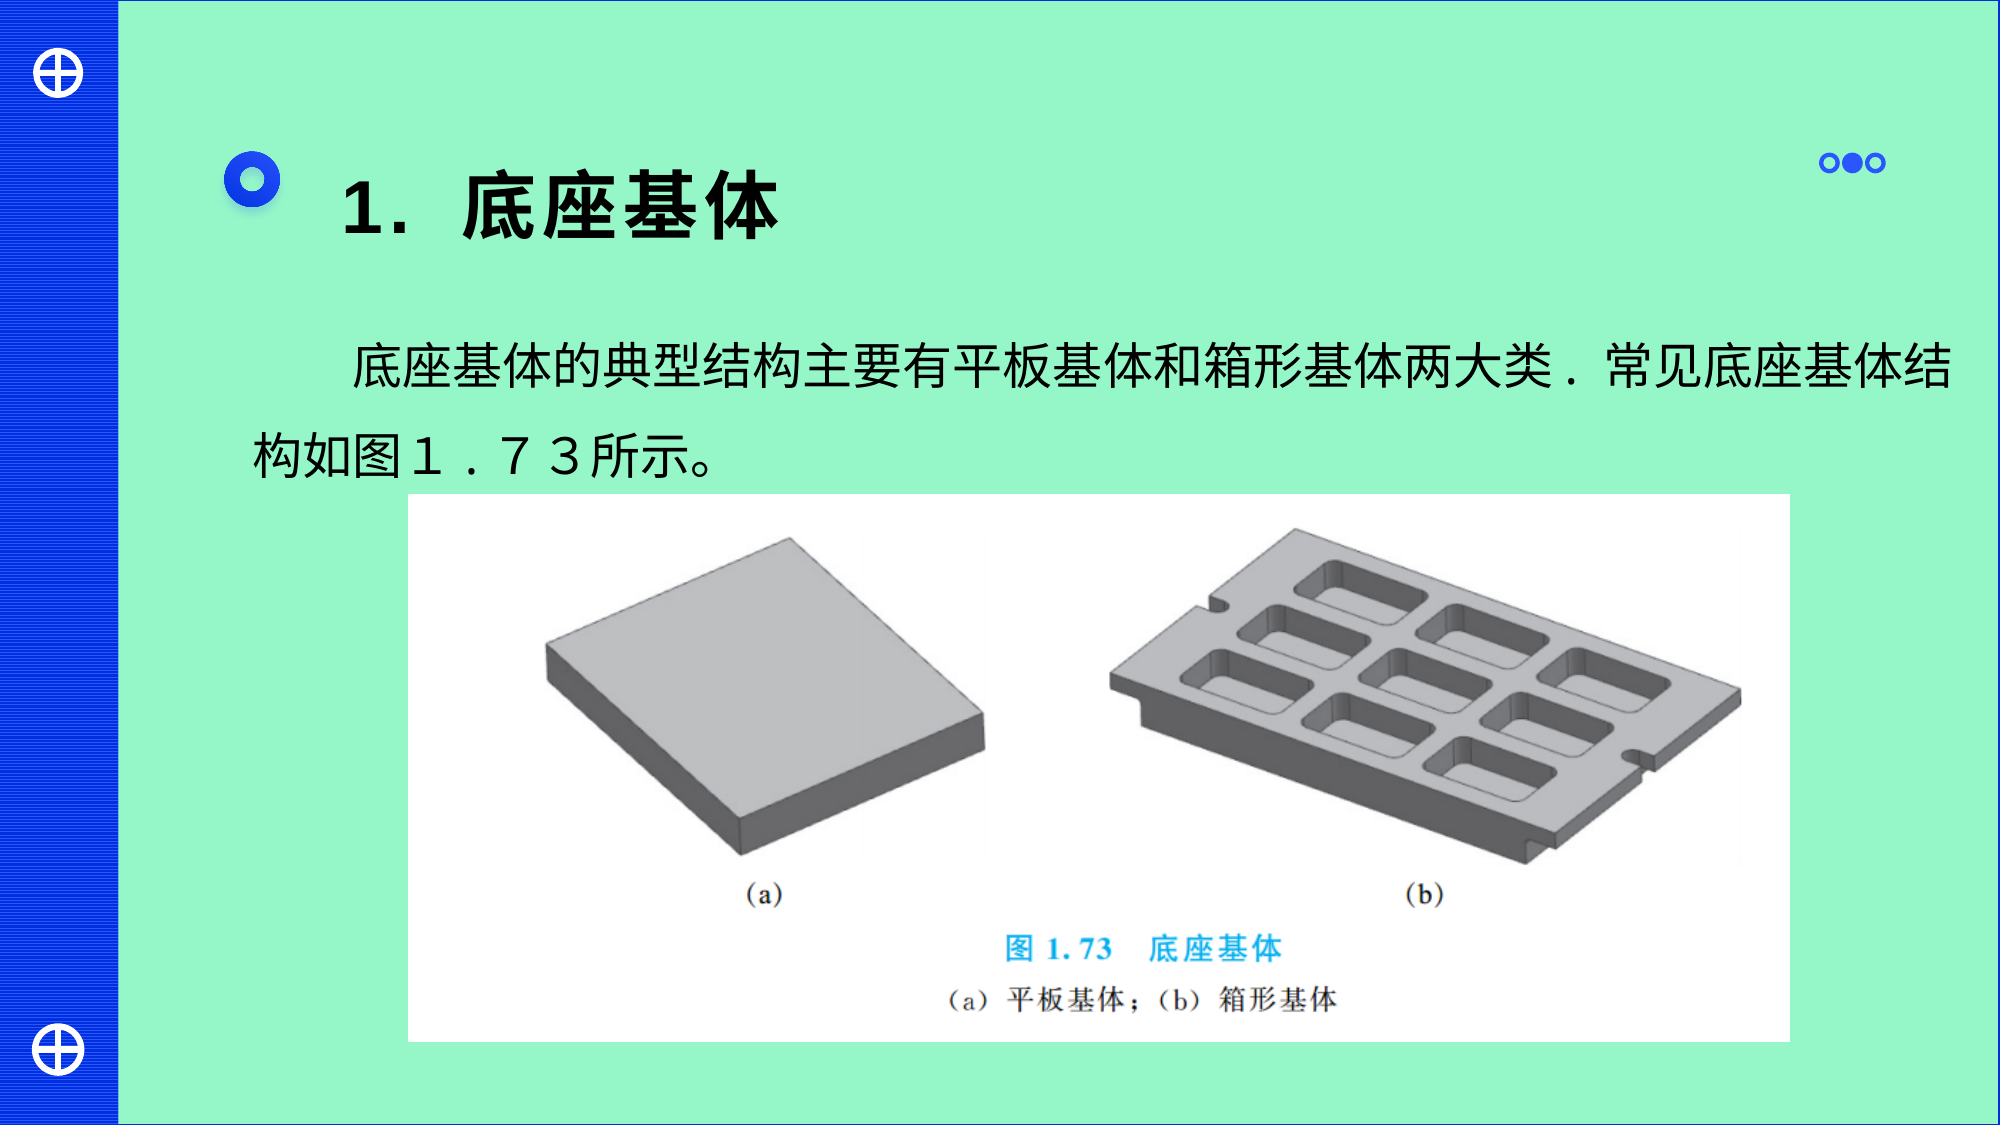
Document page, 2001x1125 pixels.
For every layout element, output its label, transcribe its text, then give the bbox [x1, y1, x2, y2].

text_box [35, 49, 82, 96]
text_box 1. 底座基体 [218, 135, 1506, 257]
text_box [1819, 152, 1886, 174]
text_box [33, 1025, 83, 1074]
picture [408, 494, 1790, 1042]
text_box 底座基体的典型结构主要有平板基体和箱形基体两大类. 常见底座基体结构如图１.７３所示。 [237, 297, 1980, 493]
text_box [0, 0, 119, 1125]
